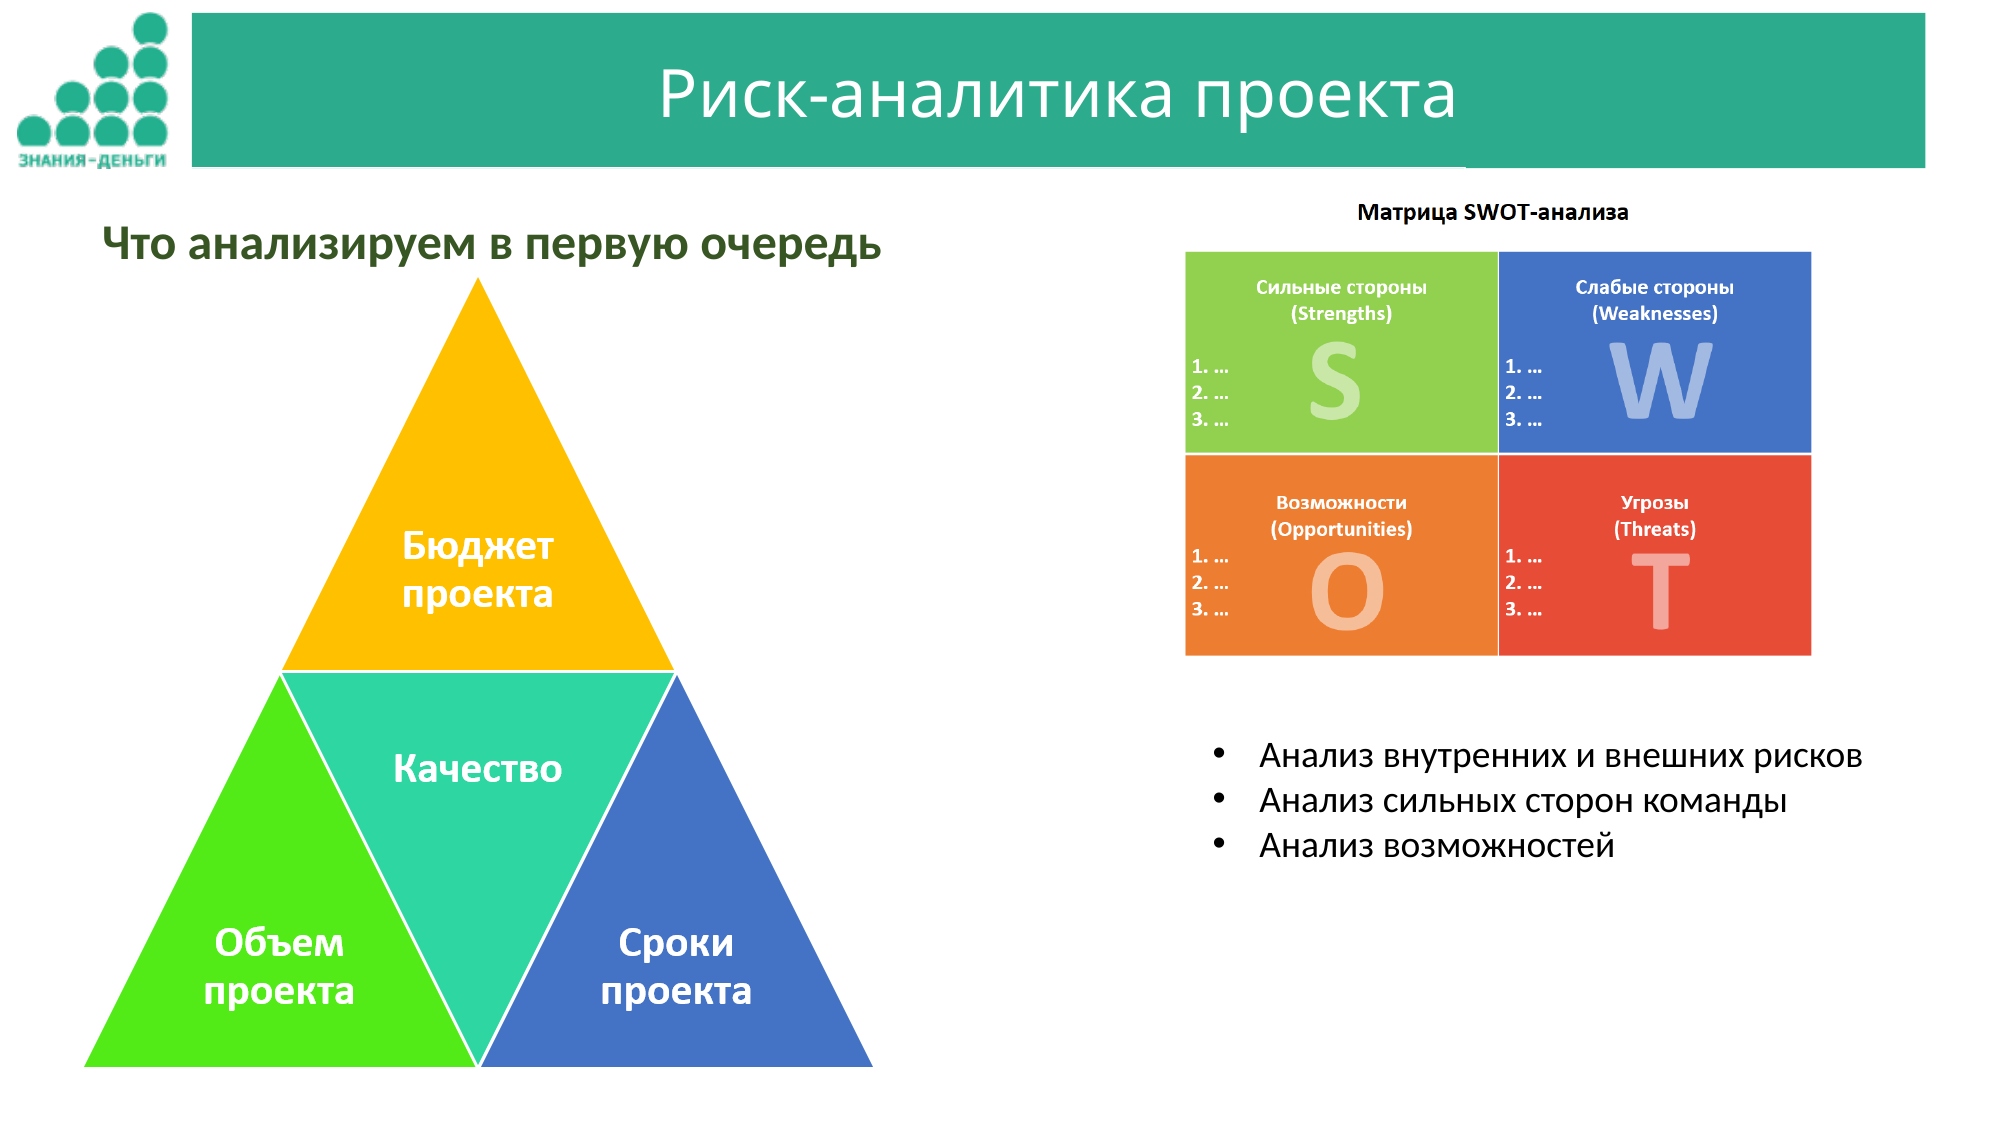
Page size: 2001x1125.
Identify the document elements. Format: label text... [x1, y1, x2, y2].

text_box Риск-аналитика проекта [191, 12, 1926, 169]
picture [51, 270, 904, 1071]
text_box Анализ внутренних и внешних рисков Анализ сильных сторон команды Анализ возможностей [1197, 722, 1879, 873]
text_box [129, 167, 1465, 371]
text_box Что анализируем в первую очередь [87, 201, 898, 270]
picture [17, 12, 170, 169]
picture [1057, 171, 1940, 689]
